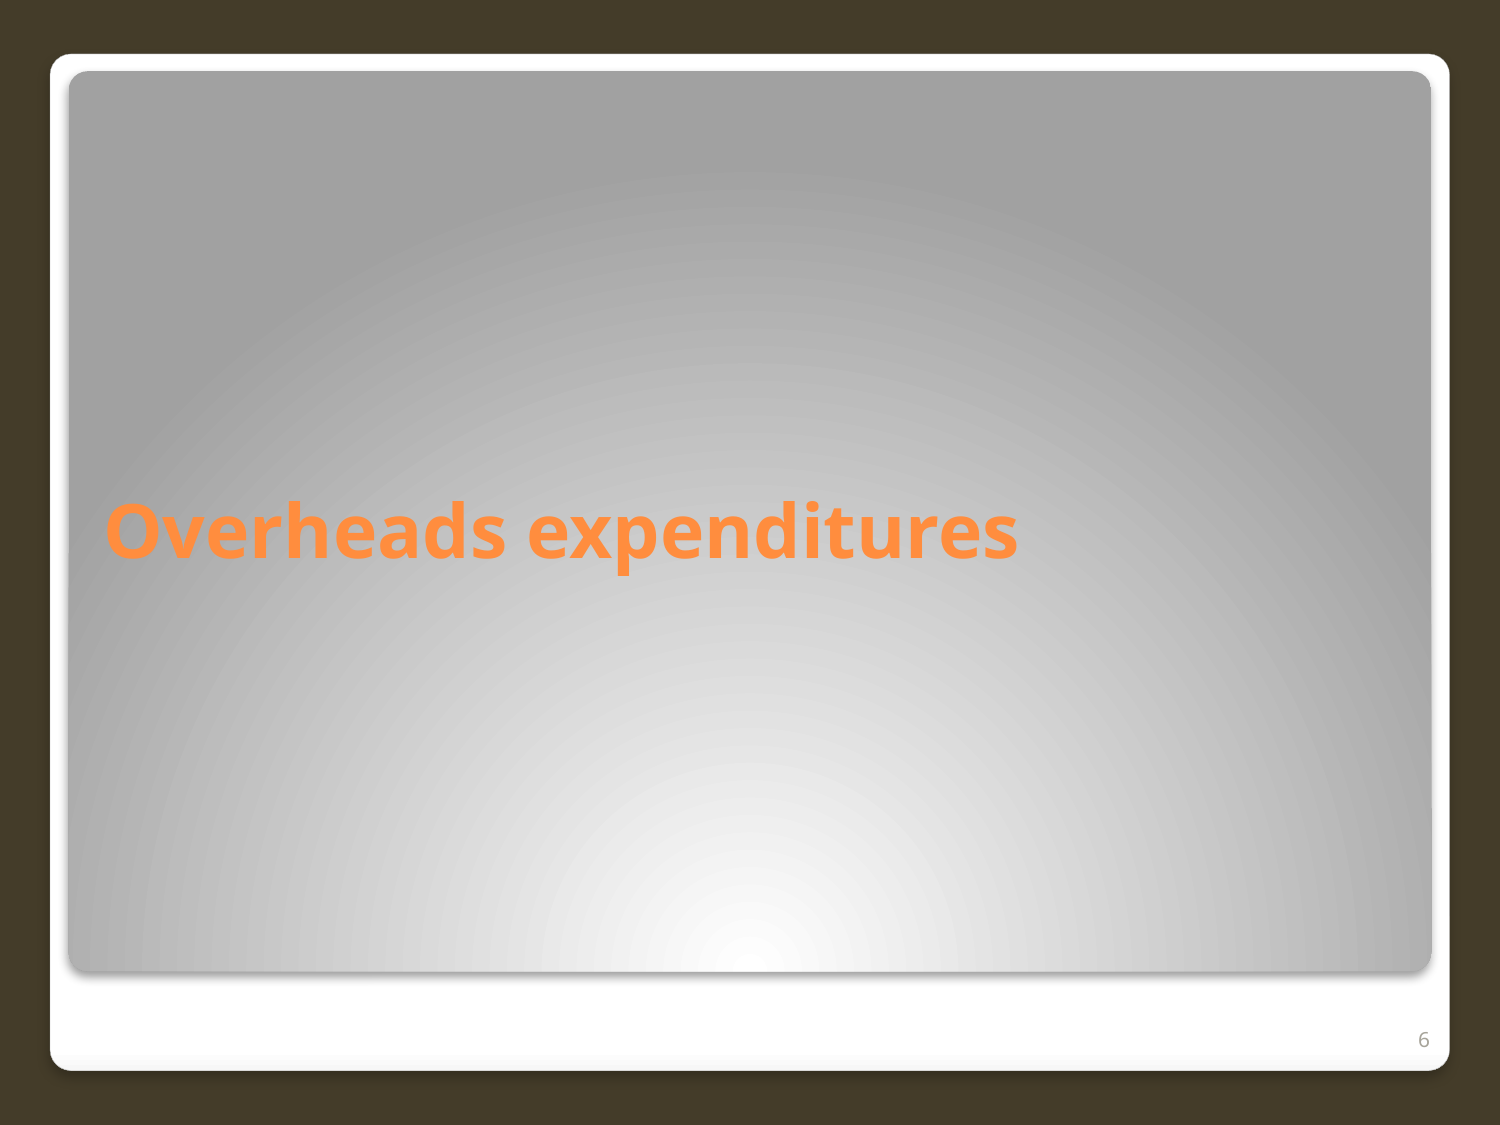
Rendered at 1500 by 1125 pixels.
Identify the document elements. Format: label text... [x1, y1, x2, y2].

title Overheads expenditures [88, 408, 1431, 582]
slide_number 6 [1369, 1002, 1445, 1063]
